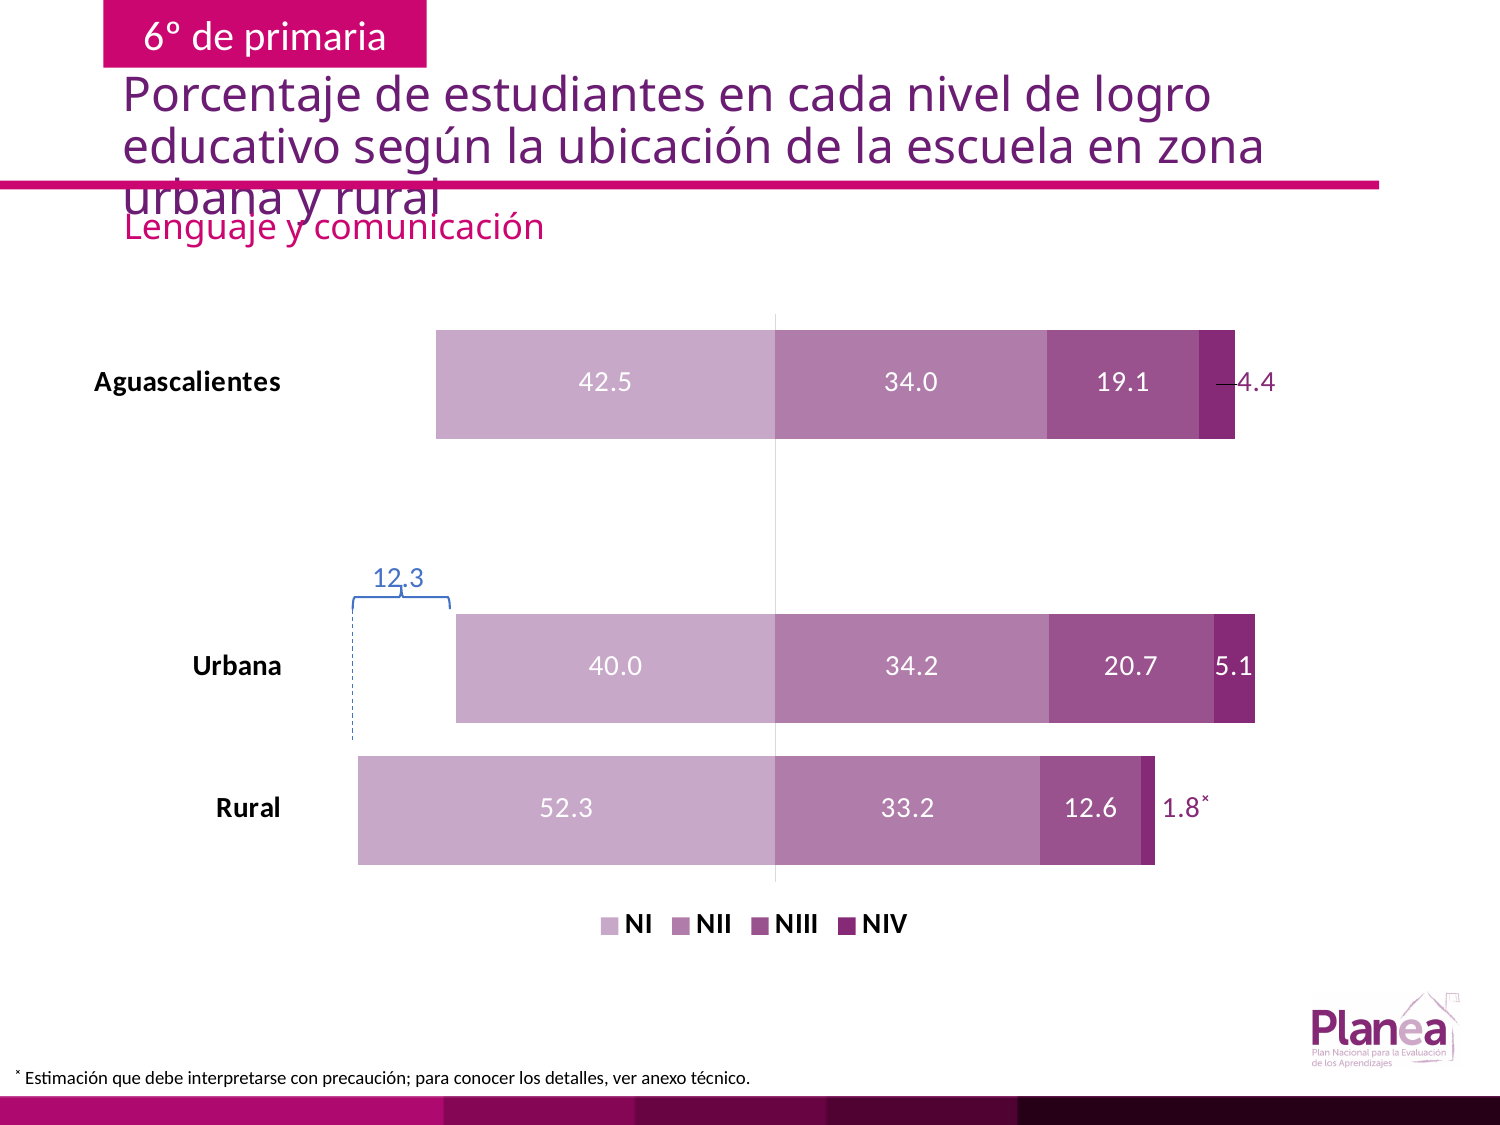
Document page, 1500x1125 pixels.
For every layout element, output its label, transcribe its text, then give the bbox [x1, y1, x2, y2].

title Porcentaje de estudiantes en cada nivel de logro educativo según la ubicación de la escuela en zona urbana y rural [107, 62, 1402, 201]
list Lenguaje y comunicación [108, 196, 1403, 301]
text_box [0, 179, 1380, 190]
picture [1312, 991, 1462, 1068]
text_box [66, 301, 1442, 947]
picture [0, 1096, 1500, 1125]
text_box ˟ Estimación que debe interpretarse con precaución; para conocer los detalles, ver anexo técnico. [0, 1058, 834, 1096]
